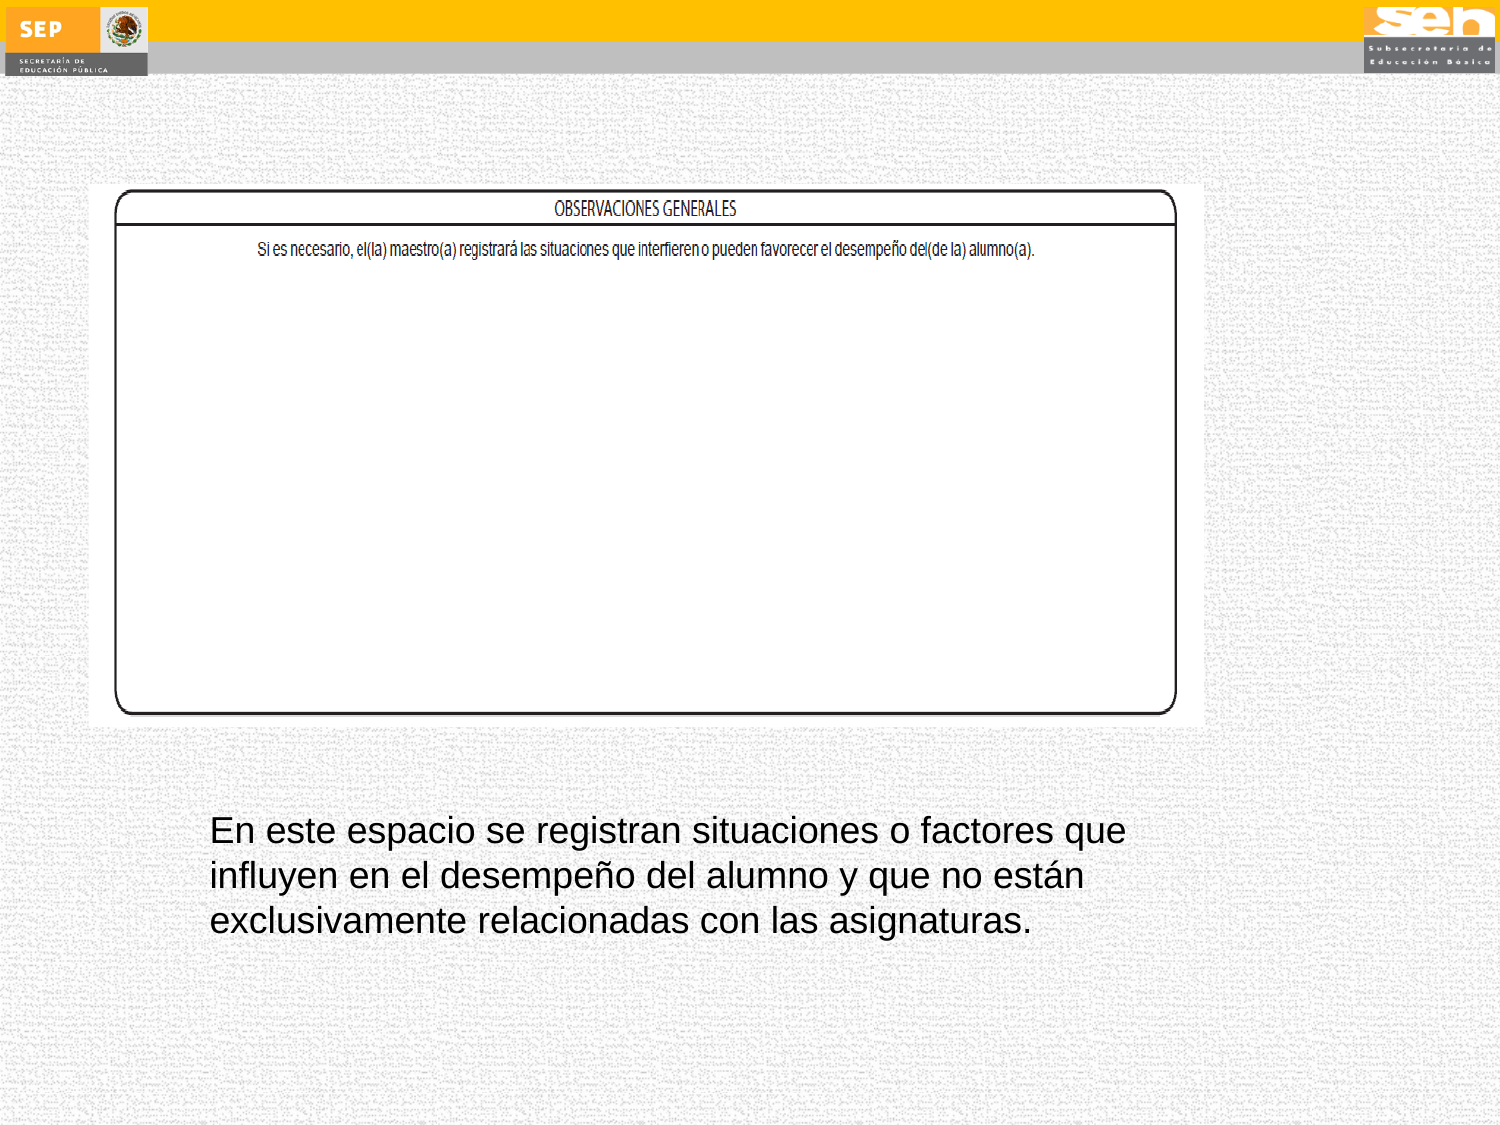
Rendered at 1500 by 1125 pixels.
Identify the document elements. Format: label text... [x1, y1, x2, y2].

picture [5, 7, 148, 76]
picture [88, 184, 1205, 727]
text_box En este espacio se registran situaciones o factores que influyen en el desempeño del alumno y que no están exclusivamente relacionadas con las asignaturas. [194, 798, 1204, 949]
picture [1364, 7, 1495, 73]
